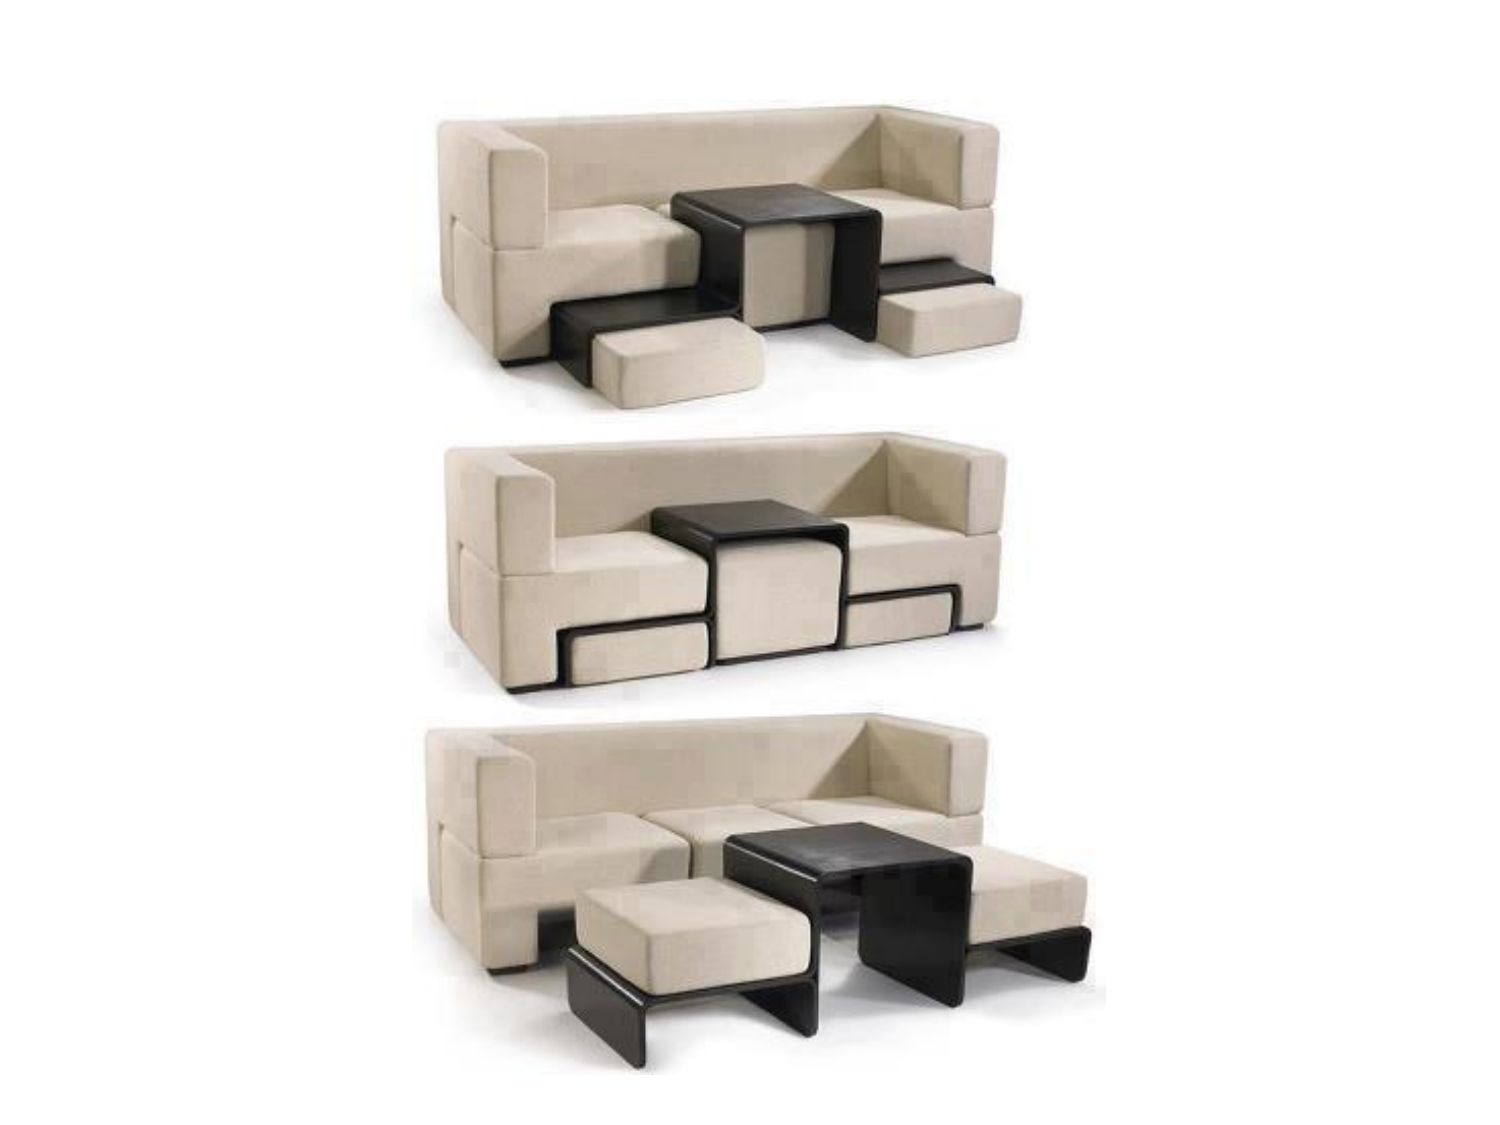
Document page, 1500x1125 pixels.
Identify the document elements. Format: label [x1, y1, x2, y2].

picture [412, 99, 1106, 1076]
